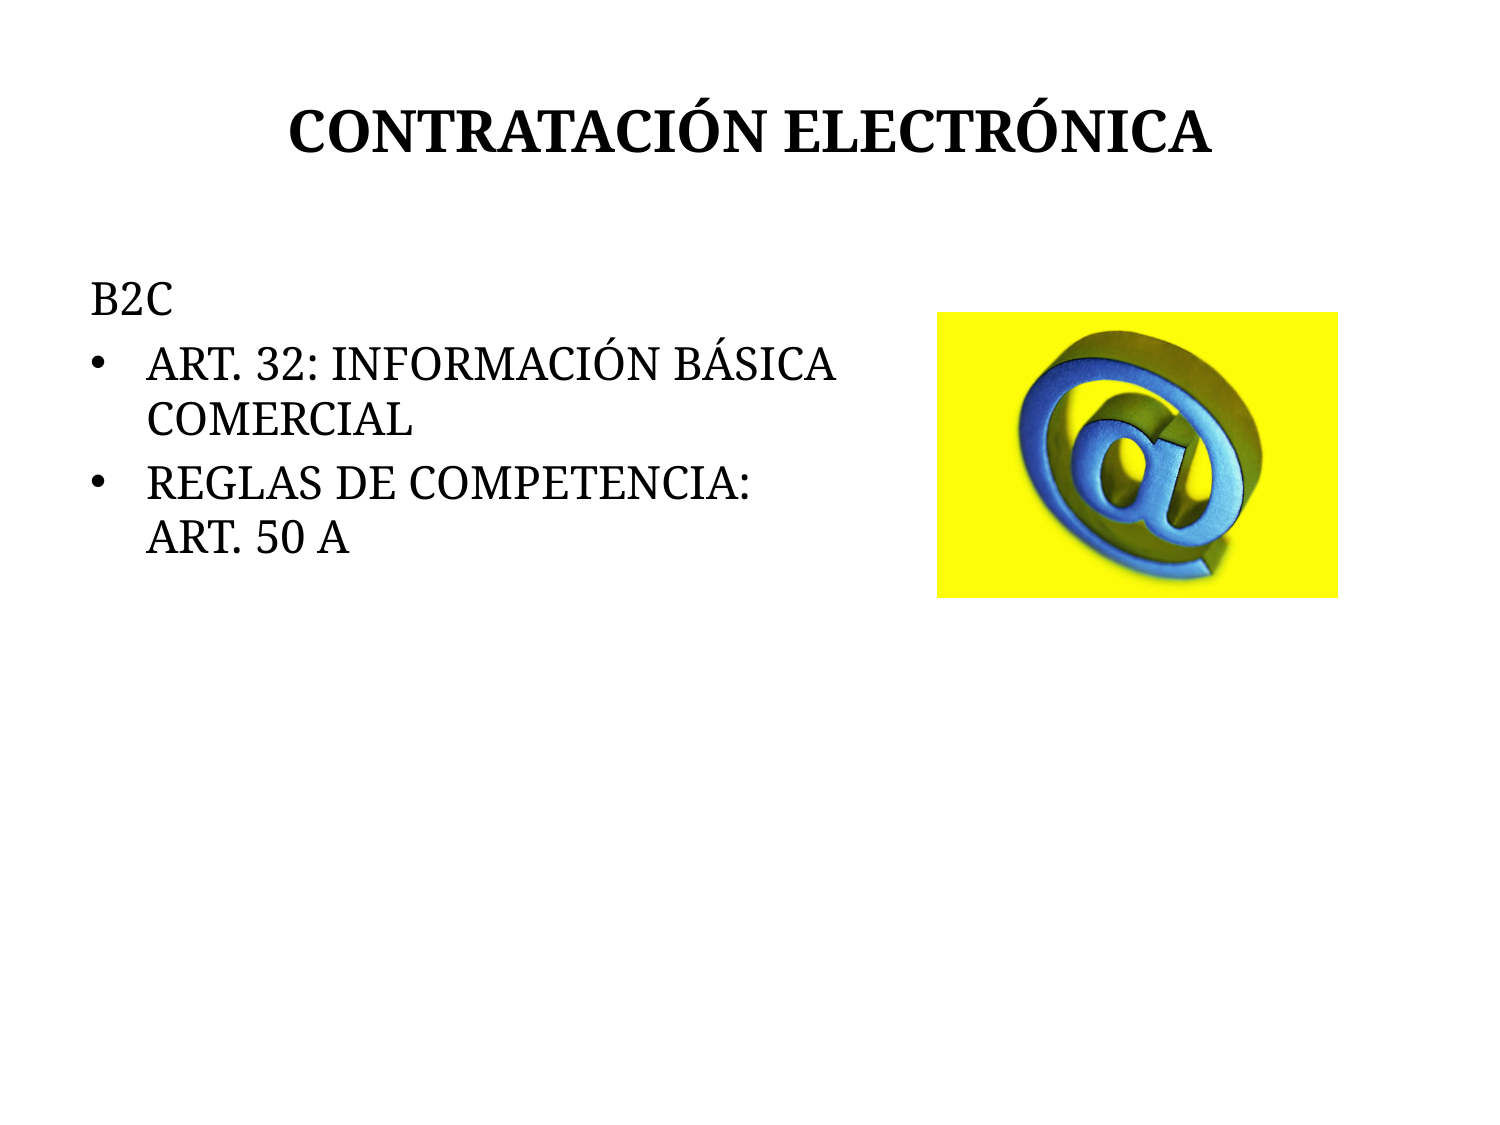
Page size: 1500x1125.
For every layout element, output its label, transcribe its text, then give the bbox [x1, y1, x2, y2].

title CONTRATACIÓN ELECTRÓNICA [75, 45, 1425, 213]
list B2C ART. 32: INFORMACIÓN BÁSICA COMERCIAL REGLAS DE COMPETENCIA: ART. 50 A [75, 262, 863, 1005]
picture [937, 312, 1338, 599]
